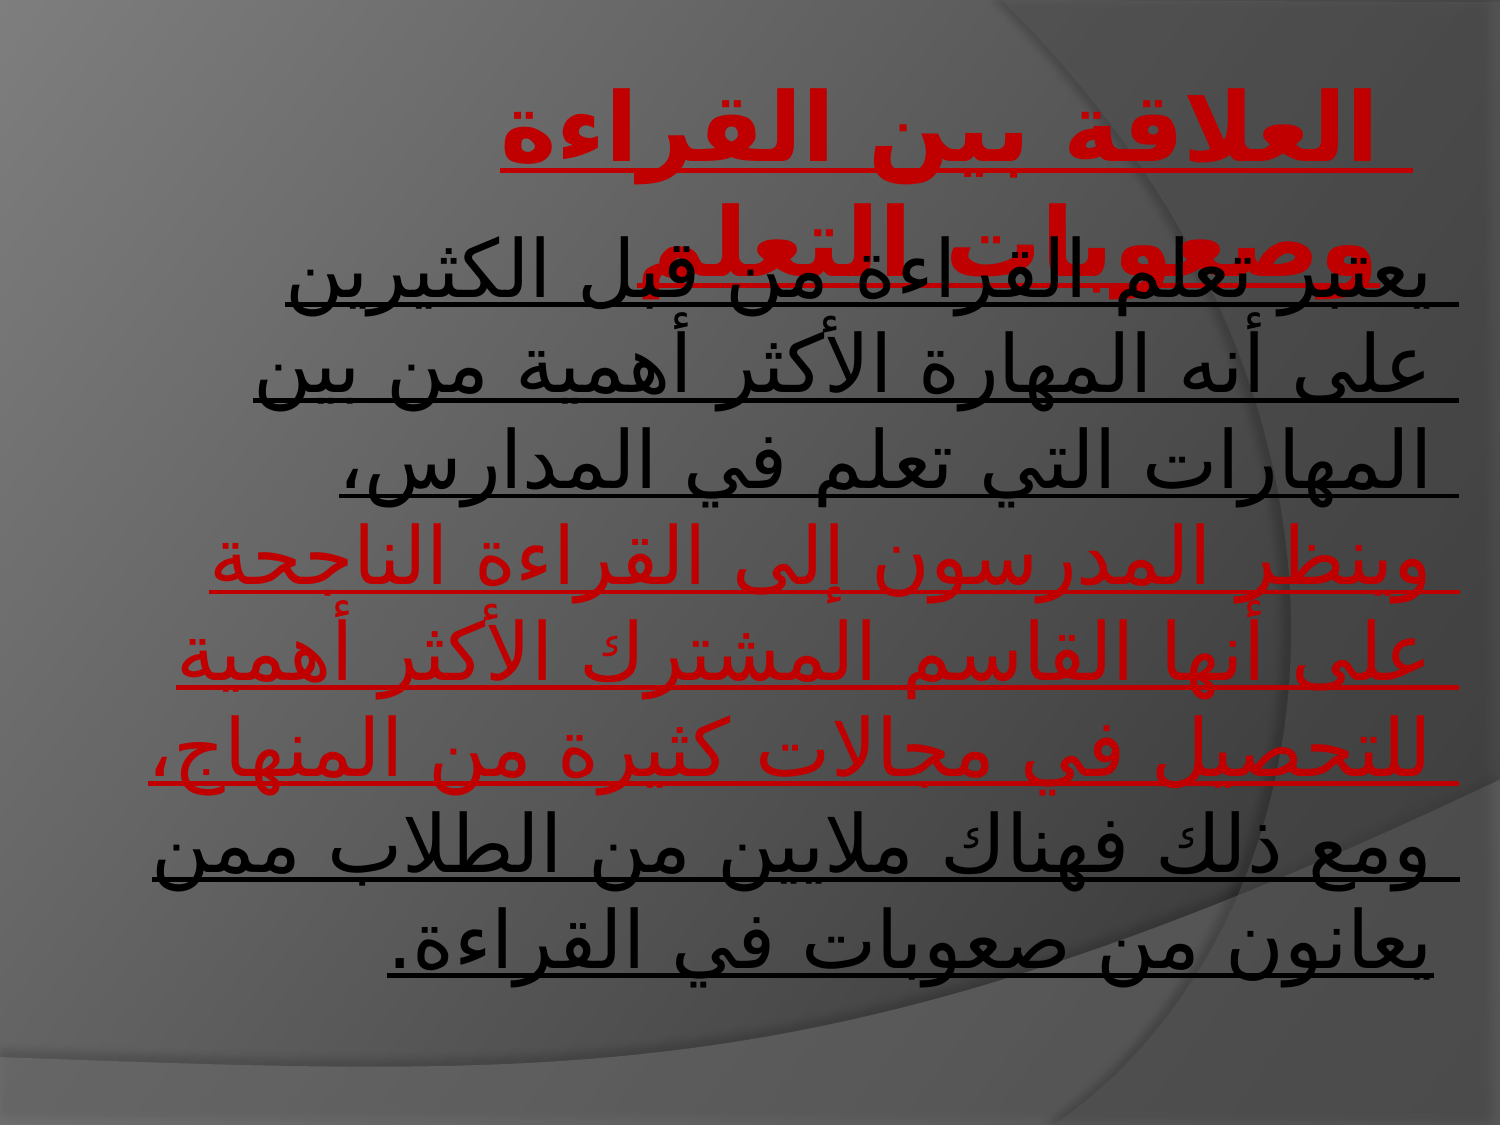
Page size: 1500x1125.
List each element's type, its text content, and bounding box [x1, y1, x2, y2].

title العلاقة بين القراءة وصعوبات التعلم [112, 58, 1388, 258]
subtitle يعتبر تعلم القراءة من قبل الكثيرين على أنه المهارة الأكثر أهمية من بين المهارات التي تعلم في المدارس، وينظر المدرسون إلى القراءة الناجحة على أنها القاسم المشترك الأكثر أهمية للتحصيل في مجالات كثيرة من المنهاج، ومع ذلك فهناك ملايين من الطلاب ممن يعانون من صعوبات في القراءة. [117, 199, 1442, 985]
